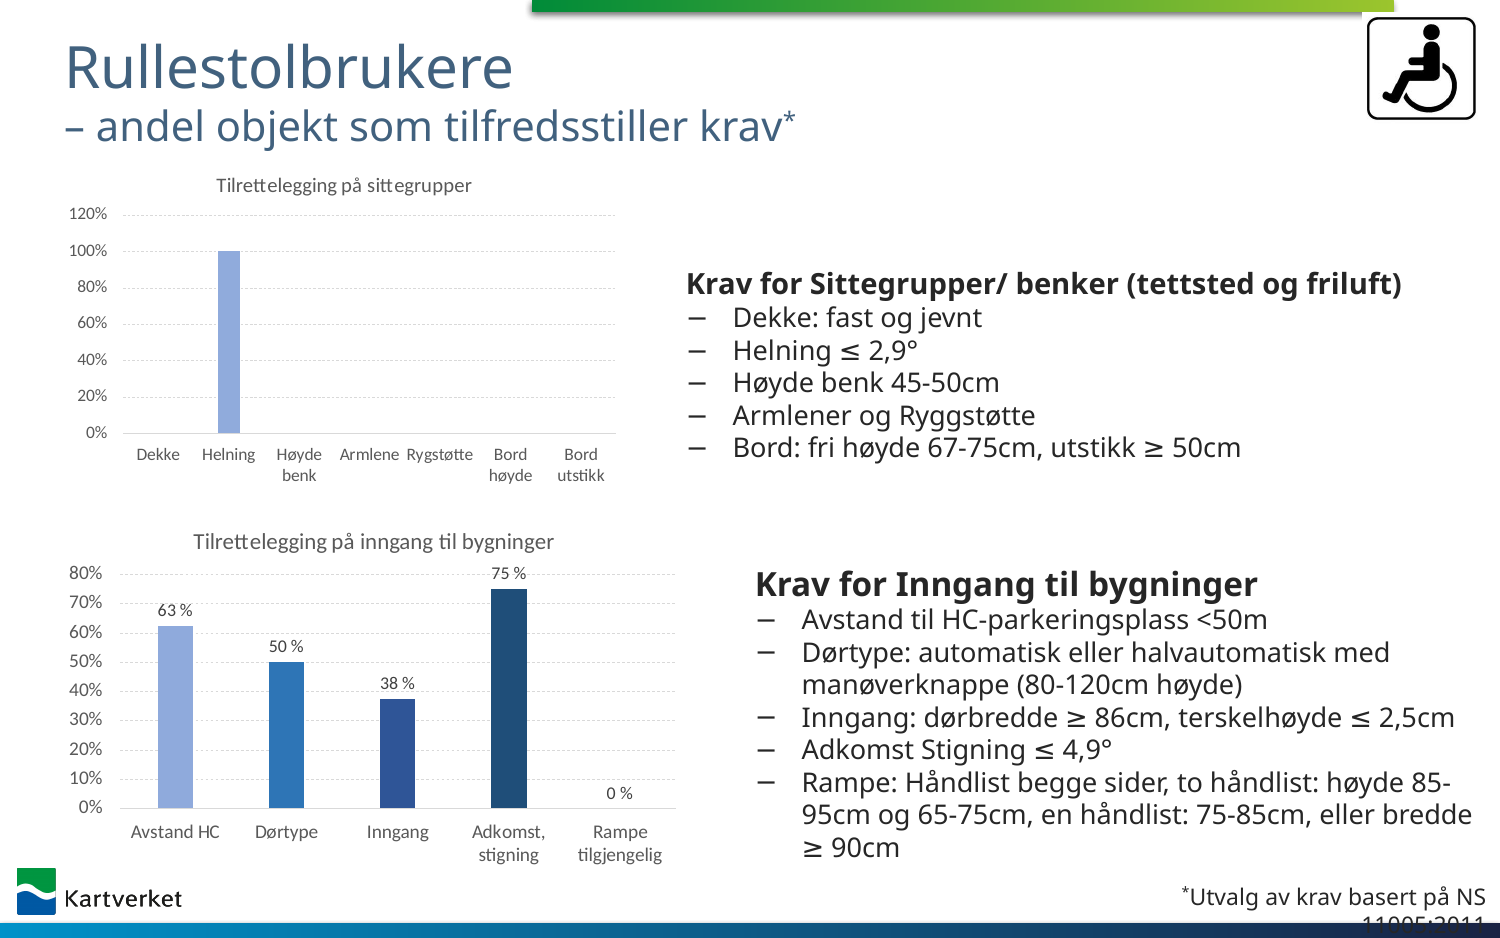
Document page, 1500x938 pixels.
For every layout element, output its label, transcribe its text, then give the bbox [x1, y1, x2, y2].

text_box Rullestolbrukere – andel objekt som tilfredsstiller krav* [49, 25, 1431, 158]
picture [1362, 12, 1481, 126]
picture [62, 520, 687, 874]
text_box Krav for Sittegrupper/ benker (tettsted og friluft) Dekke: fast og jevnt Helning ≤ 2,9° Høyde benk 45-50cm Armlener og Ryggstøtte Bord: fri høyde 67-75cm, utstikk ≥ 50cm [670, 258, 1418, 471]
picture [62, 166, 626, 492]
text_box *Utvalg av krav basert på NS 11005:2011 [1068, 873, 1500, 938]
text_box Krav for Inngang til bygninger Avstand til HC-parkeringsplass <50m Dørtype: automatisk eller halvautomatisk med manøverknappe (80-120cm høyde) Inngang: dørbredde ≥ 86cm, terskelhøyde ≤ 2,5cm Adkomst Stigning ≤ 4,9° Rampe: Håndlist begge sider, to håndlist: høyde 85-95cm og 65-75cm, en håndlist: 75-85cm, eller bredde ≥ 90cm [740, 555, 1491, 870]
